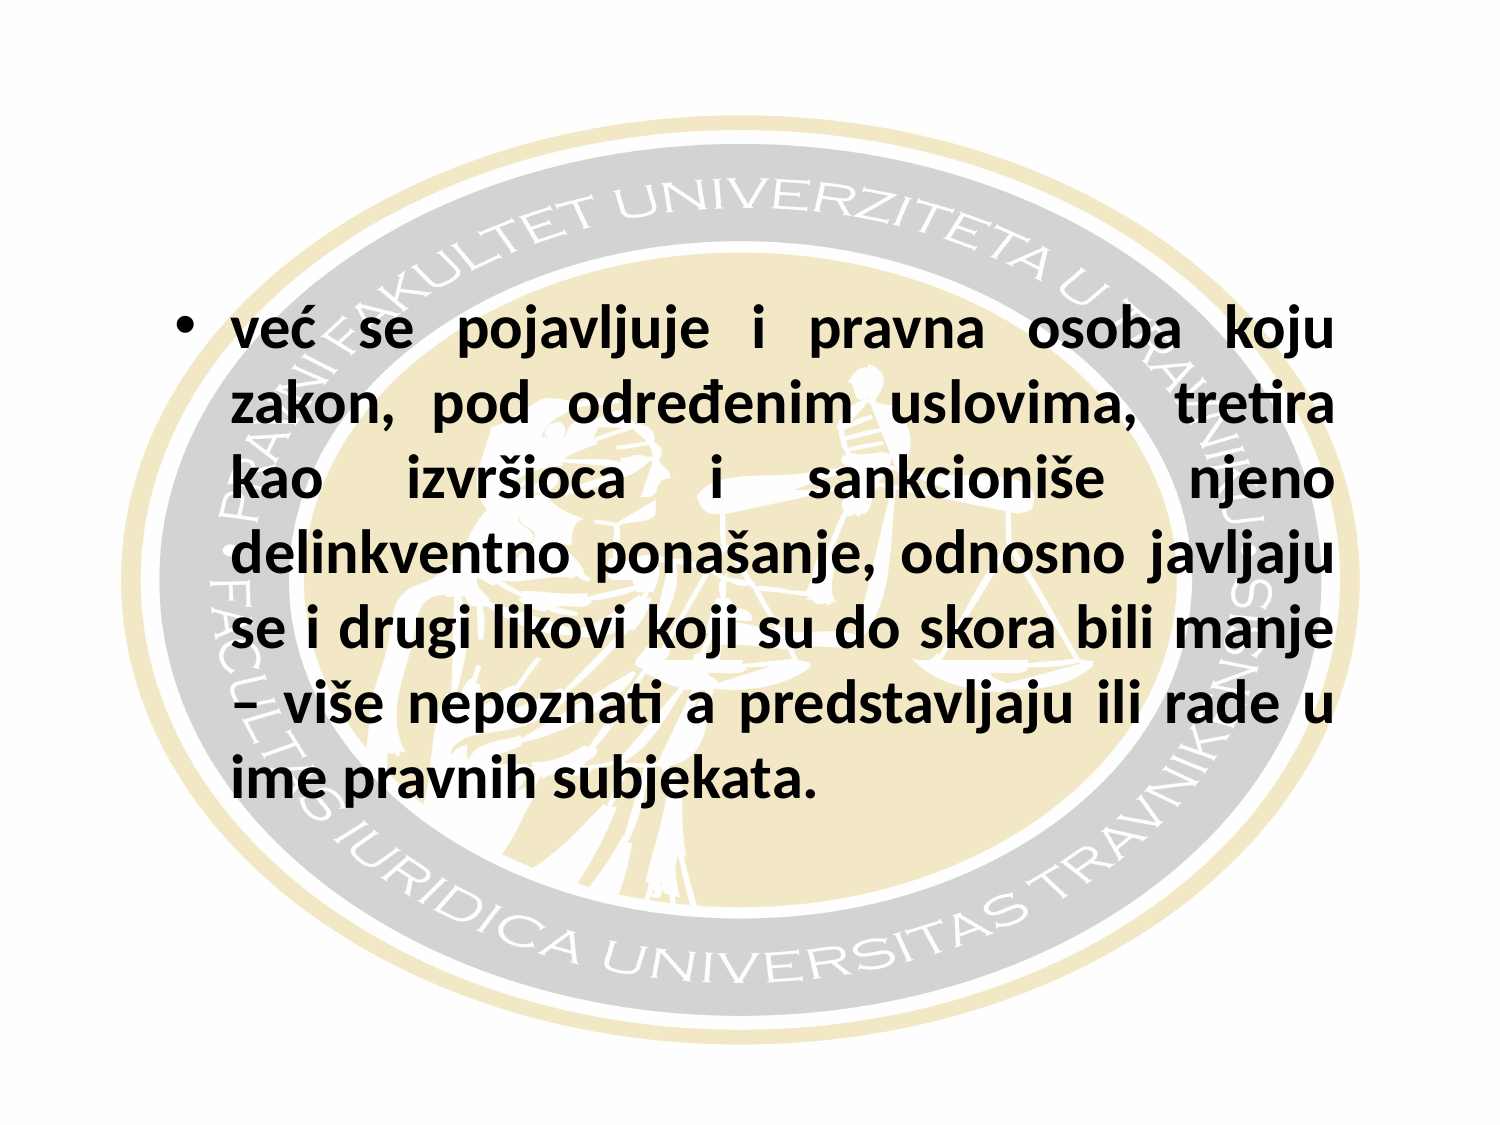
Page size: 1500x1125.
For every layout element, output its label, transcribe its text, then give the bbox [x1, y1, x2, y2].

list već se pojavljuje i pravna osoba koju zakon, pod određenim uslovima, tretira kao izvršioca i sankcioniše njeno delinkventno ponašanje, odnosno javljaju se i drugi likovi koji su do skora bili manje – više nepoznati a predstavljaju ili rade u ime pravnih subjekata. [159, 278, 1353, 1005]
